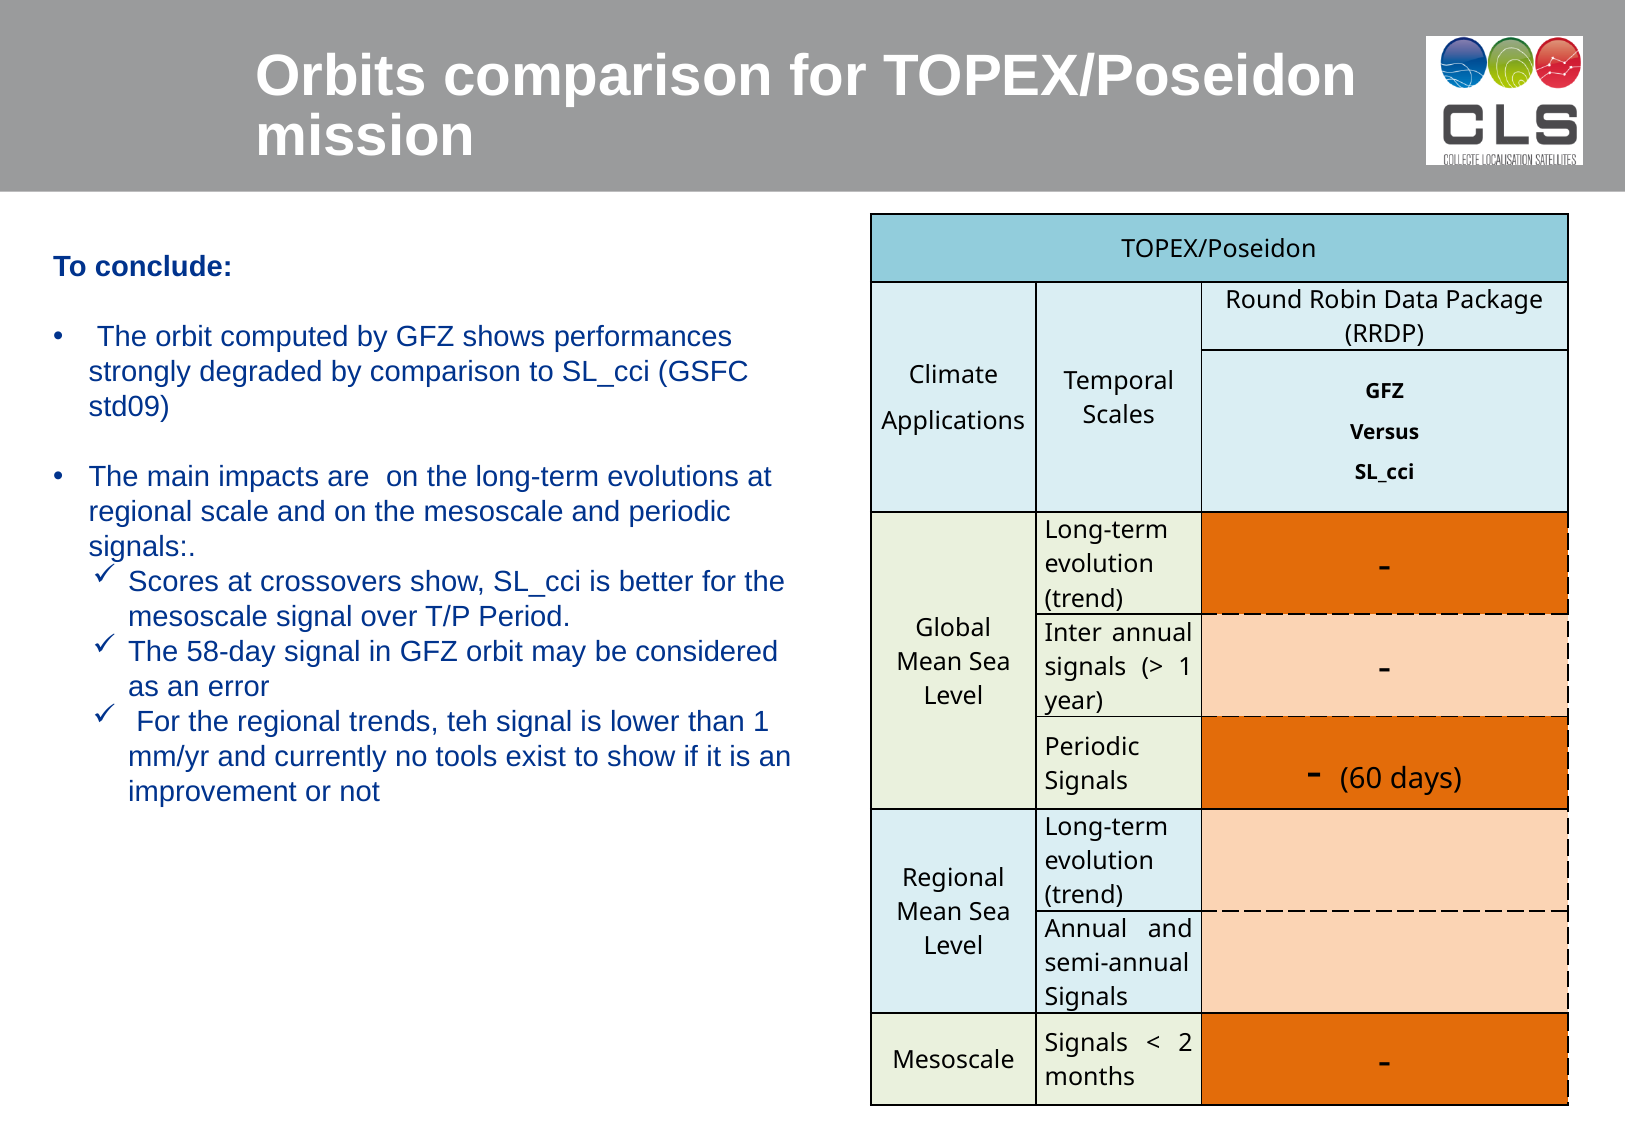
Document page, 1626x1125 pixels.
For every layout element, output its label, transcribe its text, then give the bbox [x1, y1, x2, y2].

table_header TOPEX/Poseidon [872, 215, 1567, 281]
table_cell - [1202, 1014, 1568, 1104]
picture [1426, 36, 1583, 165]
table_cell Round Robin Data Package (RRDP) [1202, 283, 1567, 349]
table_cell - (60 days) [1202, 716, 1568, 808]
table_cell - [1202, 614, 1568, 716]
text_box To conclude: The orbit computed by GFZ shows performances strongly degraded by comparison to SL_cci (GSFC std09) The main impacts are on the long-term evolutions at regional scale and on the mesoscale and periodic signals:. Scores at crossovers show, SL_cci is better for the mesoscale signal over T/P Period. The 58-day signal in GFZ orbit may be considered as an error For the regional trends, teh signal is lower than 1 mm/yr and currently no tools exist to show if it is an improvement or not [38, 240, 833, 1125]
table_cell [1202, 810, 1568, 911]
table_cell Annual and semi-annual Signals [1037, 912, 1201, 1012]
table_cell Climate Applications [872, 283, 1035, 511]
table_cell Periodic Signals [1037, 717, 1201, 808]
table_cell Global Mean Sea Level [872, 513, 1035, 808]
table_cell Long-term evolution (trend) [1037, 513, 1201, 613]
table_cell Long-term evolution (trend) [1037, 810, 1201, 910]
table_cell - [1202, 513, 1568, 614]
table_cell GFZ Versus SL_cci [1202, 351, 1567, 511]
table_cell Temporal Scales [1037, 283, 1201, 511]
table_cell Regional Mean Sea Level [872, 810, 1035, 1012]
table_cell [1202, 911, 1568, 1012]
text_box Orbits comparison for TOPEX/Poseidon mission [240, 40, 1479, 172]
table_cell Mesoscale [872, 1014, 1035, 1104]
table_cell Inter annual signals (> 1 year) [1037, 615, 1201, 716]
table_cell Signals < 2 months [1037, 1014, 1201, 1104]
